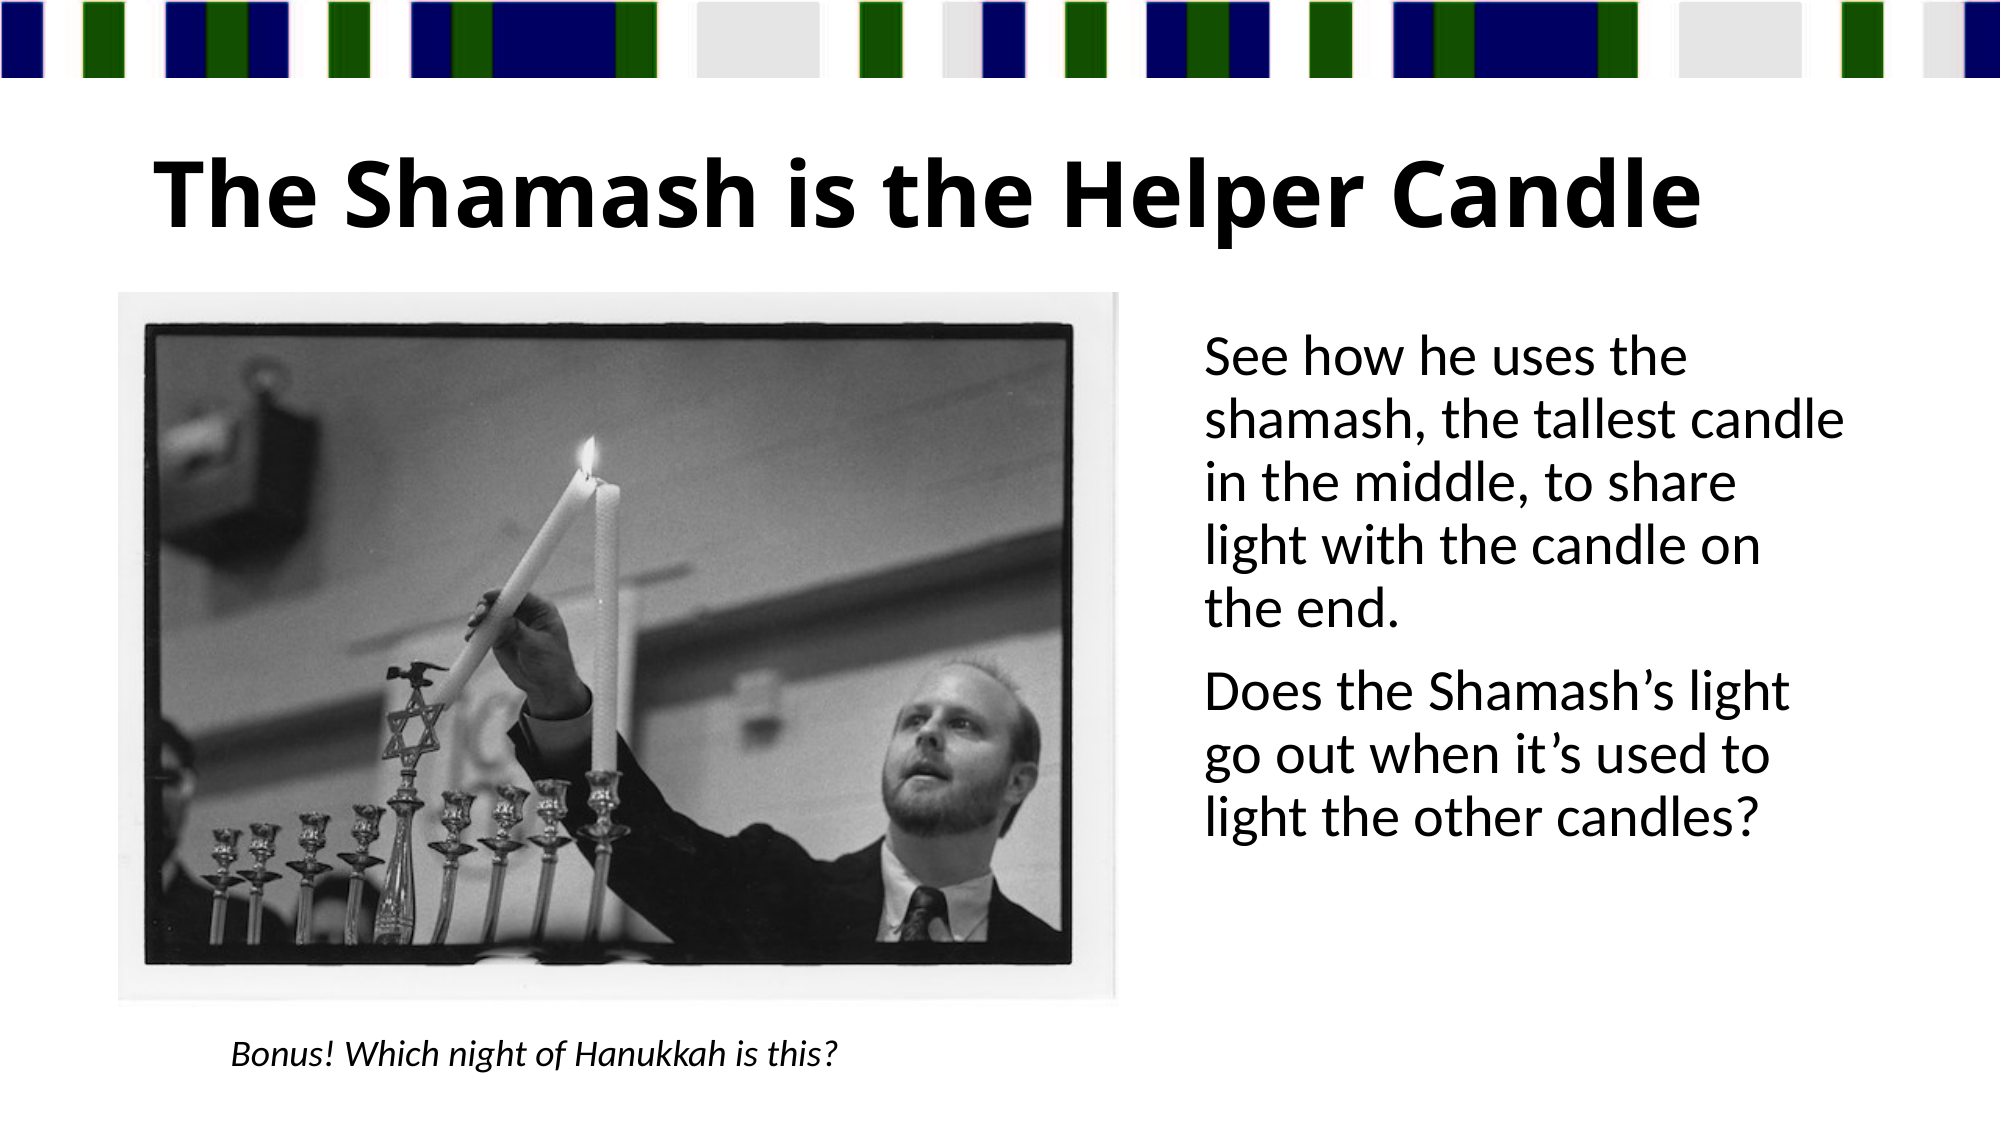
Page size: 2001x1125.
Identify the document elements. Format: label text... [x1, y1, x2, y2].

list See how he uses the shamash, the tallest candle in the middle, to share light with the candle on the end. Does the Shamash’s light go out when it’s used to light the other candles? [1189, 318, 1863, 1032]
picture [118, 292, 1119, 1007]
text_box Bonus! Which night of Hanukkah is this? [215, 1021, 1216, 1082]
title The Shamash is the Helper Candle [137, 118, 1863, 278]
picture [0, 0, 2000, 78]
